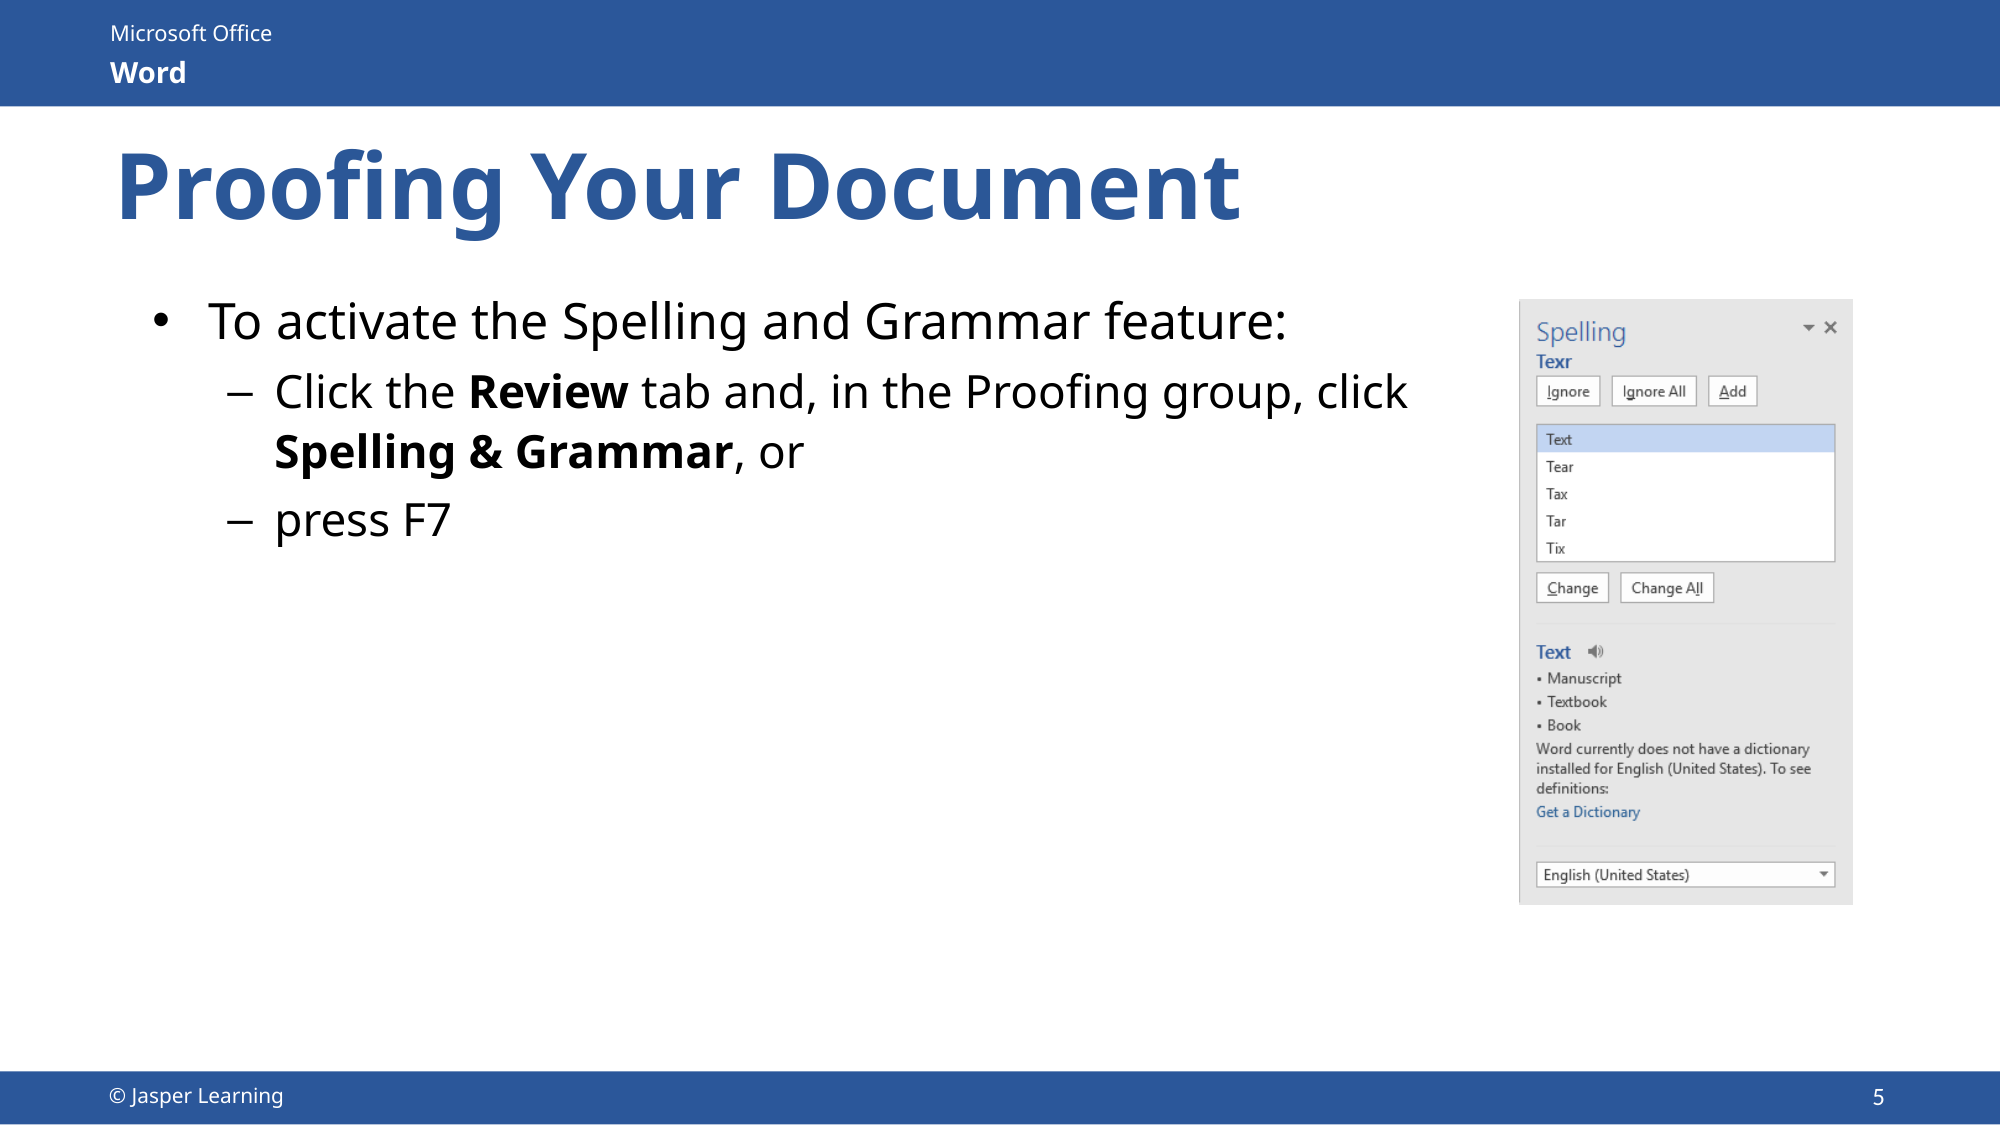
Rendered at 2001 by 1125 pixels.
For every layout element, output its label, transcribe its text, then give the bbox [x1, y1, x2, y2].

footer © Jasper Learning [94, 1066, 769, 1125]
list To activate the Spelling and Grammar feature: Click the Review tab and, in the Proofing group, click Spelling & Grammar, or press F7 [137, 277, 1459, 1014]
title Proofing Your Document [99, 118, 1866, 248]
slide_number 5 [1433, 1065, 1900, 1125]
picture [1519, 299, 1853, 905]
